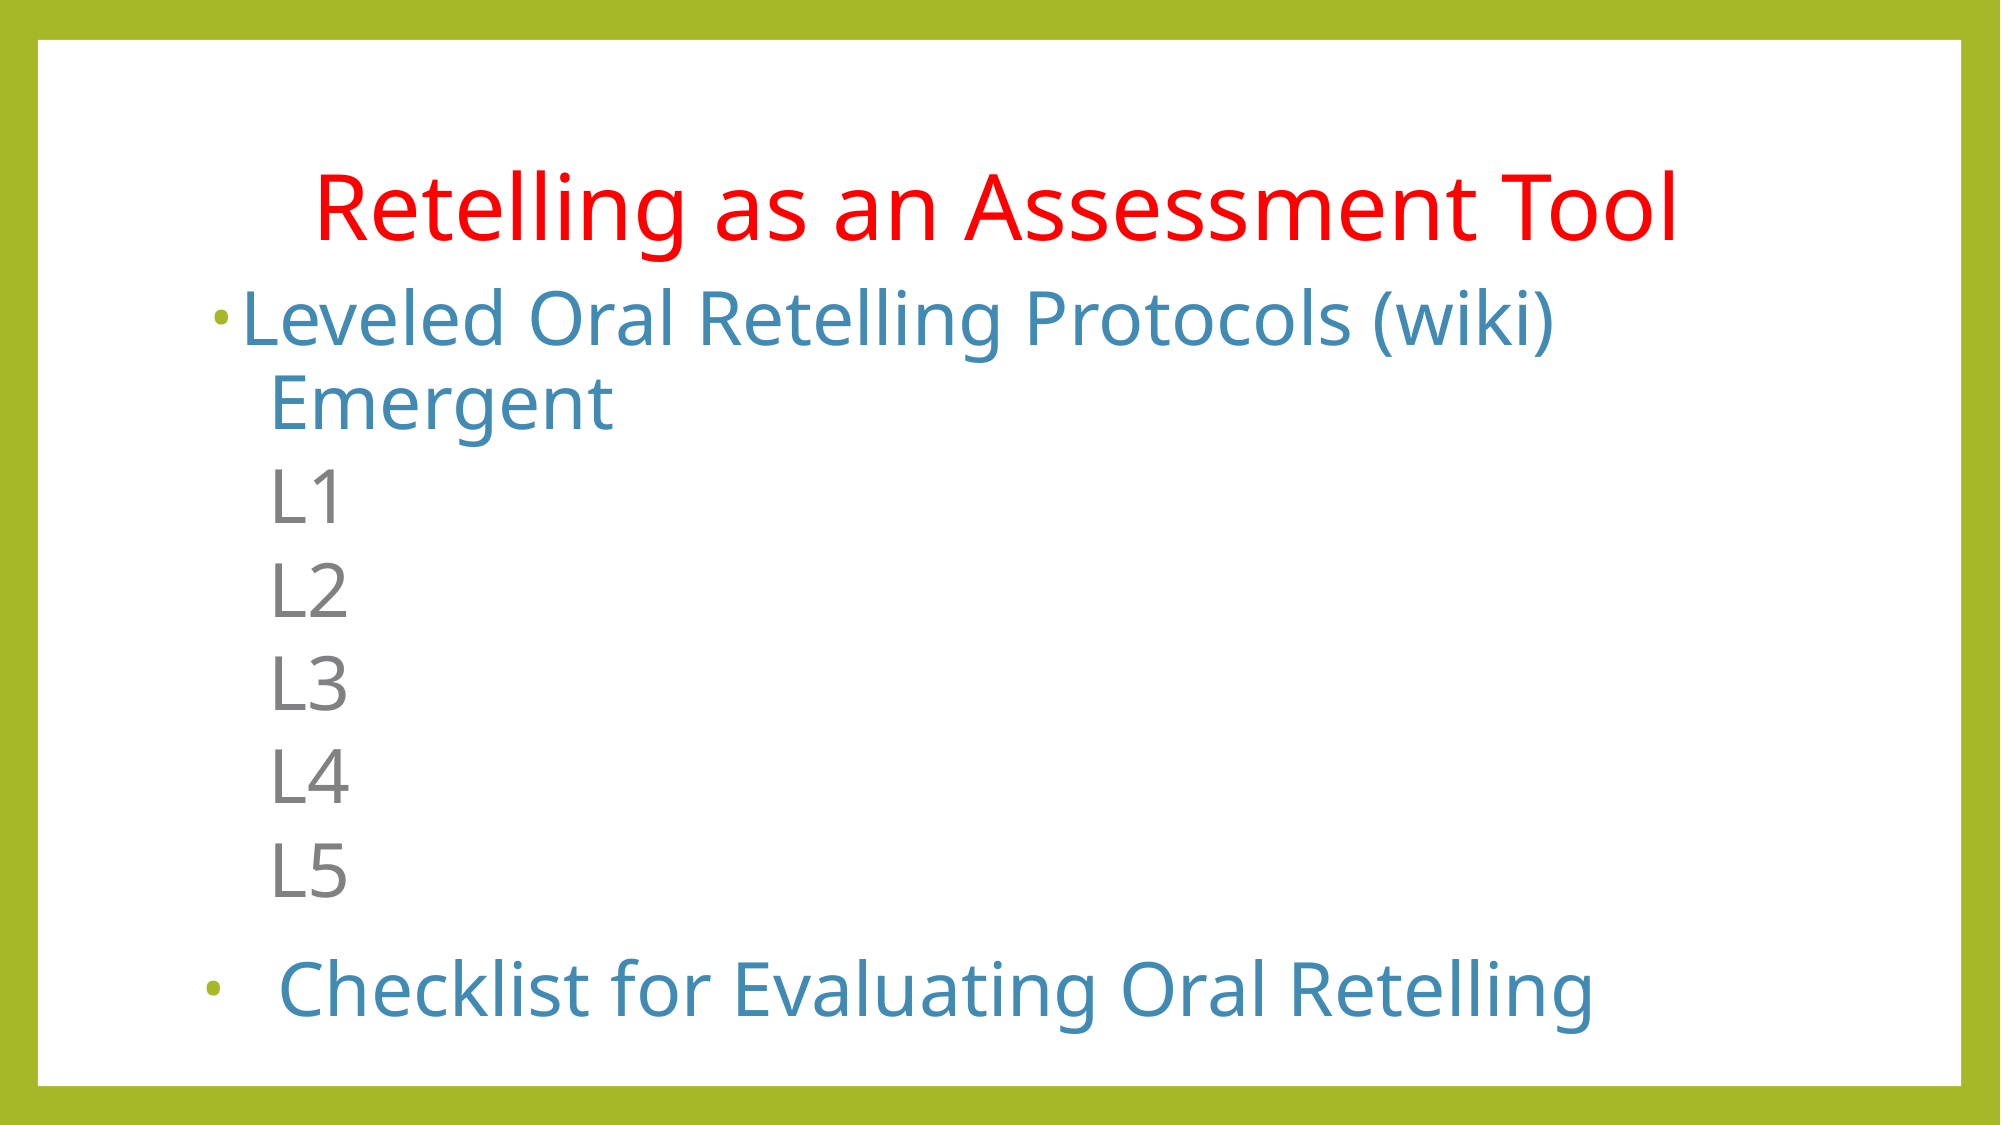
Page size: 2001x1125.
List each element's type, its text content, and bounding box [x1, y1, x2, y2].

title Retelling as an Assessment Tool [187, 99, 1808, 272]
list Leveled Oral Retelling Protocols (wiki) Emergent L1 L2 L3 L4 L5 Checklist for Evaluating Oral Retelling [187, 272, 1808, 936]
